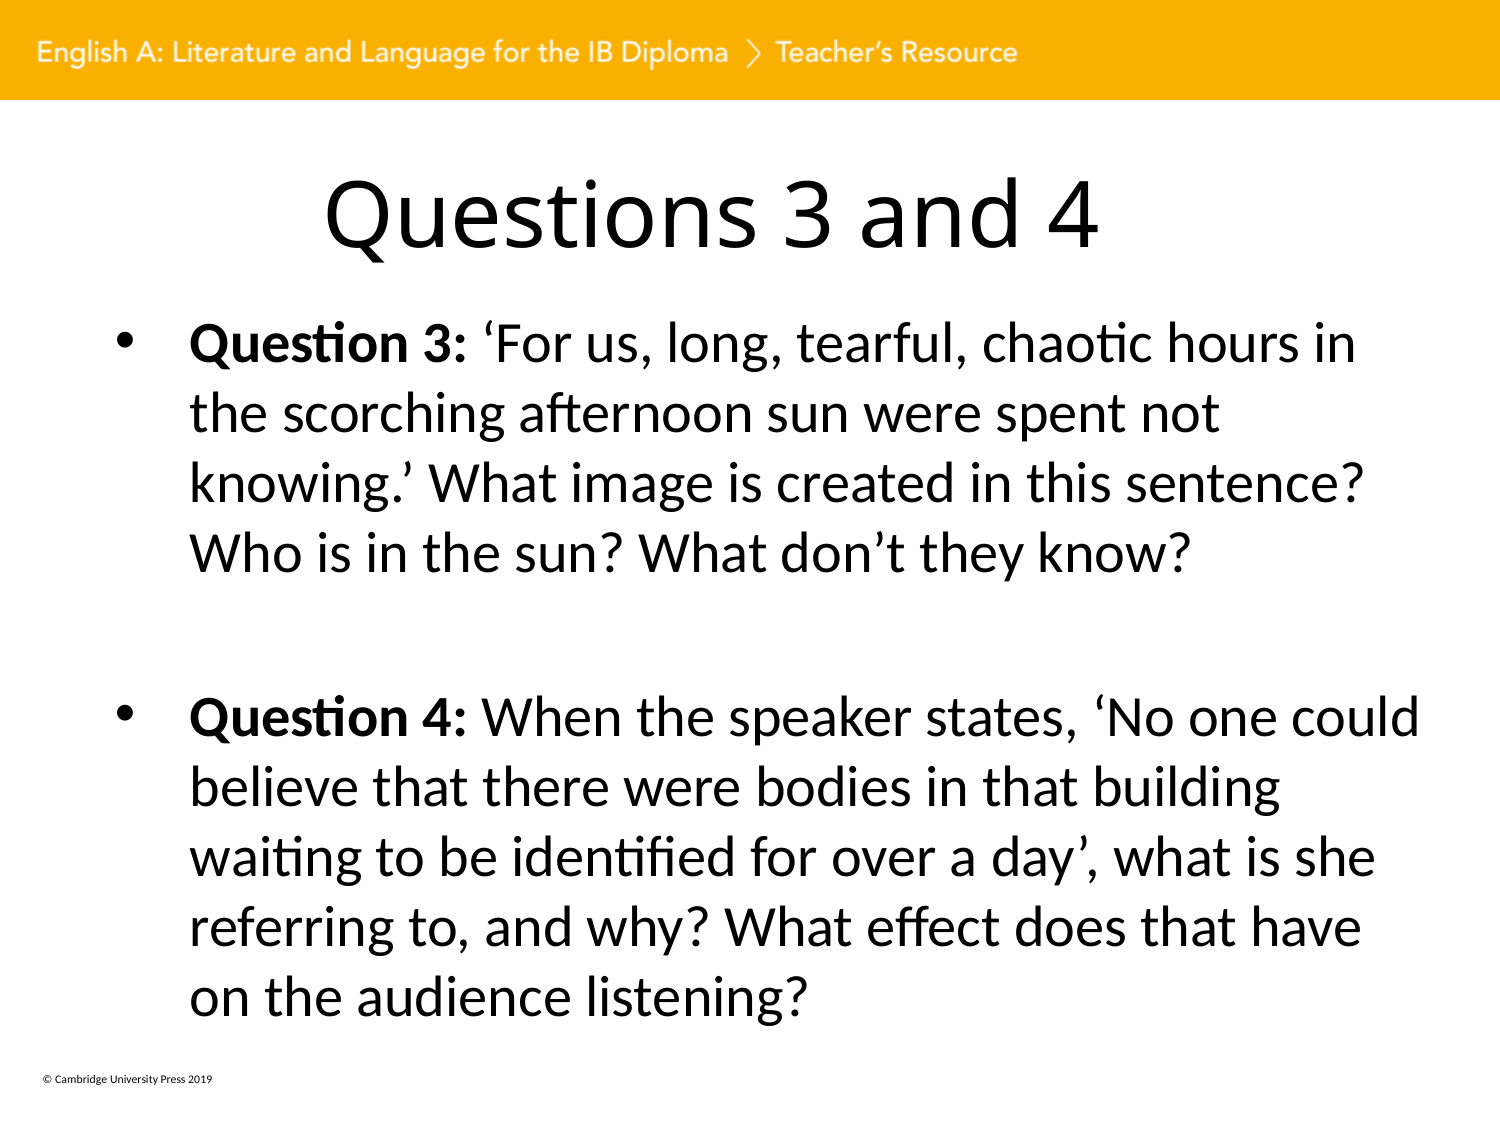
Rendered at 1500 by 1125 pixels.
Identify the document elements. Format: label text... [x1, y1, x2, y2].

subtitle © Cambridge University Press 2019 [27, 1063, 1388, 1093]
text_box Questions 3 and 4 [0, 117, 1500, 305]
picture [0, 0, 1500, 101]
text_box Question 3: ‘For us, long, tearful, chaotic hours in the scorching afternoon sun were spent not knowing.’ What image is created in this sentence? Who is in the sun? What don’t they know? Question 4: When the speaker states, ‘No one could believe that there were bodies in that building waiting to be identified for over a day’, what is she referring to, and why? What effect does that have on the audience listening? [99, 297, 1442, 1035]
